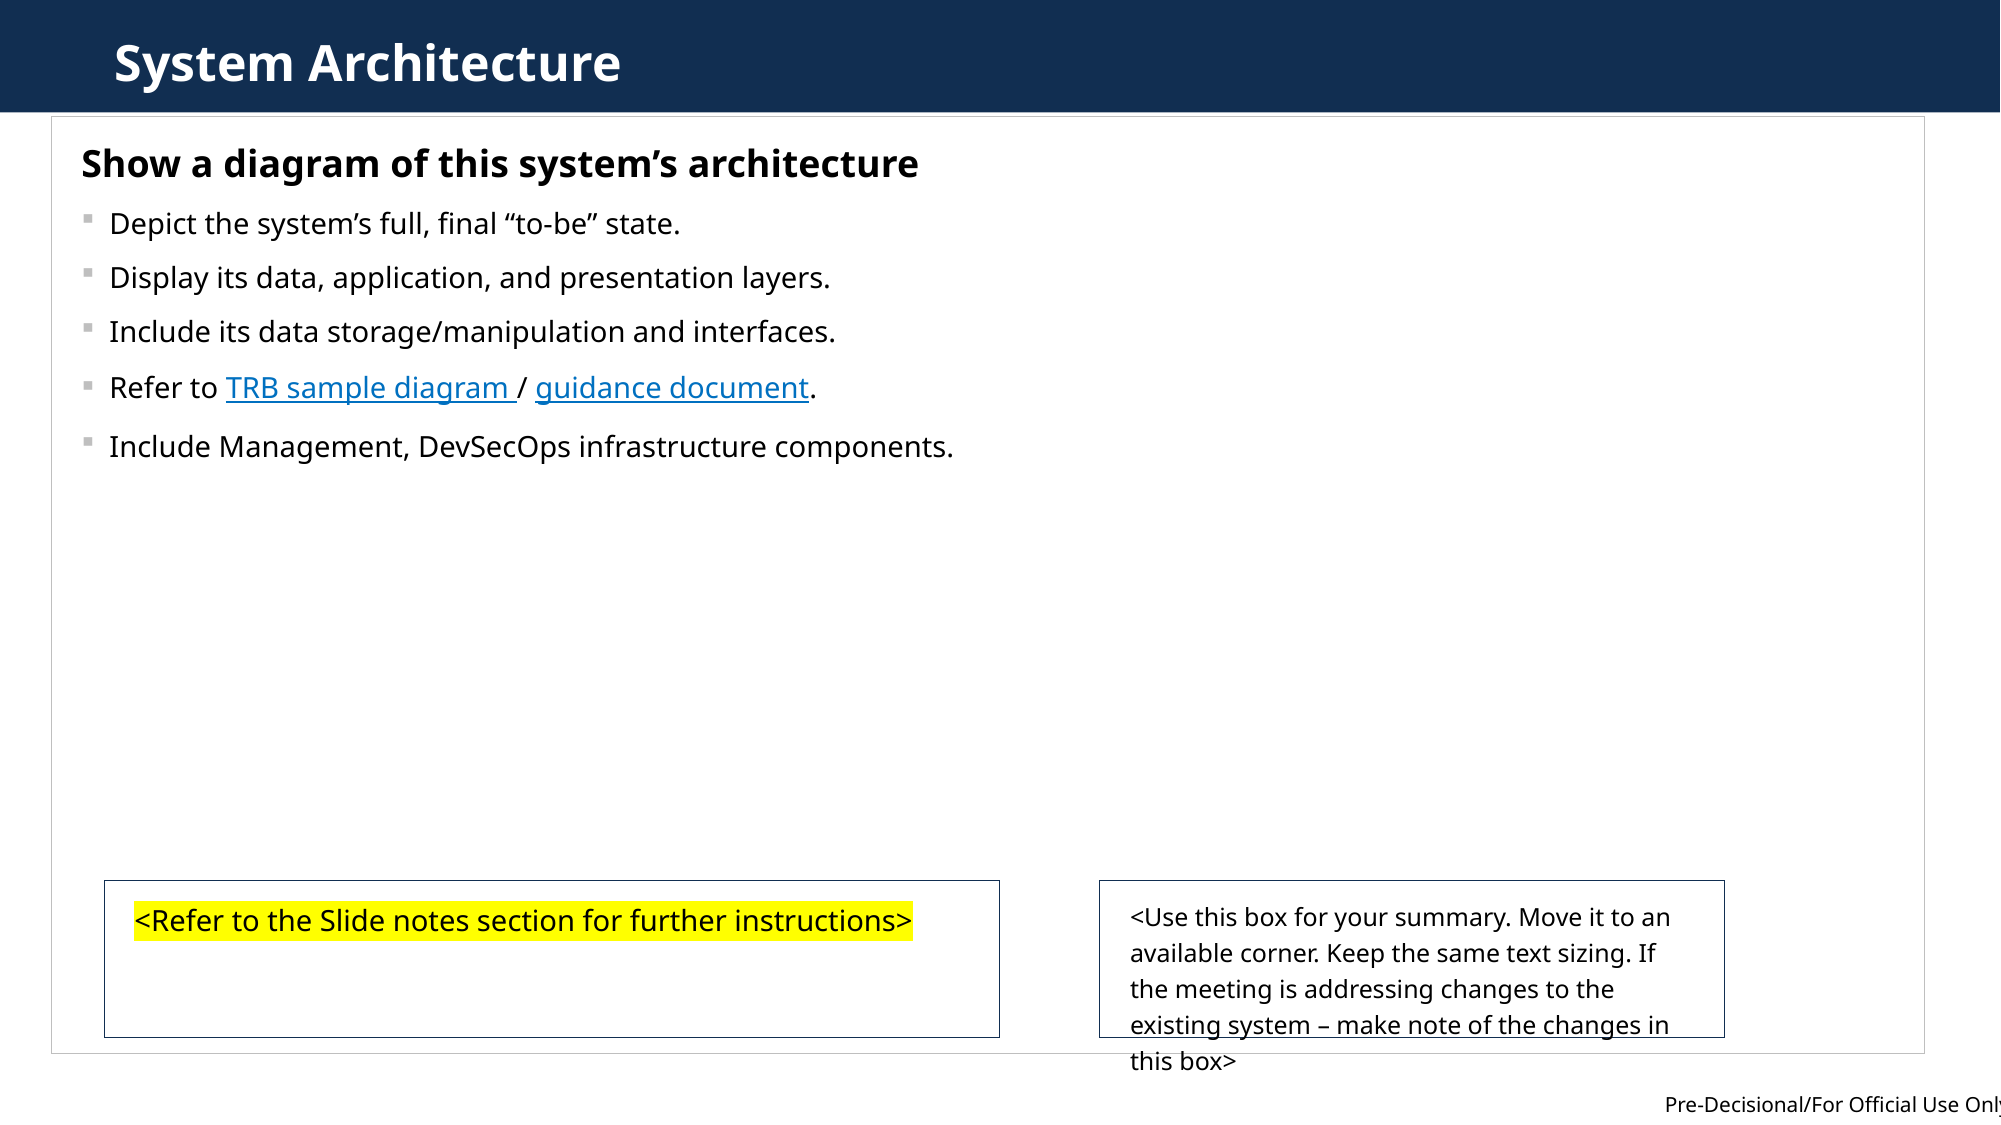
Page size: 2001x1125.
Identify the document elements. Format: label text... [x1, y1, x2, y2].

text_box <Refer to the Slide notes section for further instructions> [104, 880, 1000, 1038]
text_box <Use this box for your summary. Move it to an available corner. Keep the same text sizing. If the meeting is addressing changes to the existing system – make note of the changes in this box> [1099, 880, 1725, 1038]
text_box Show a diagram of this system’s architecture Depict the system’s full, final “to-be” state. Display its data, application, and presentation layers. Include its data storage/manipulation and interfaces. Refer to TRB sample diagram / guidance document. Include Management, DevSecOps infrastructure components. [51, 116, 1925, 1054]
title System Architecture [99, 29, 998, 93]
